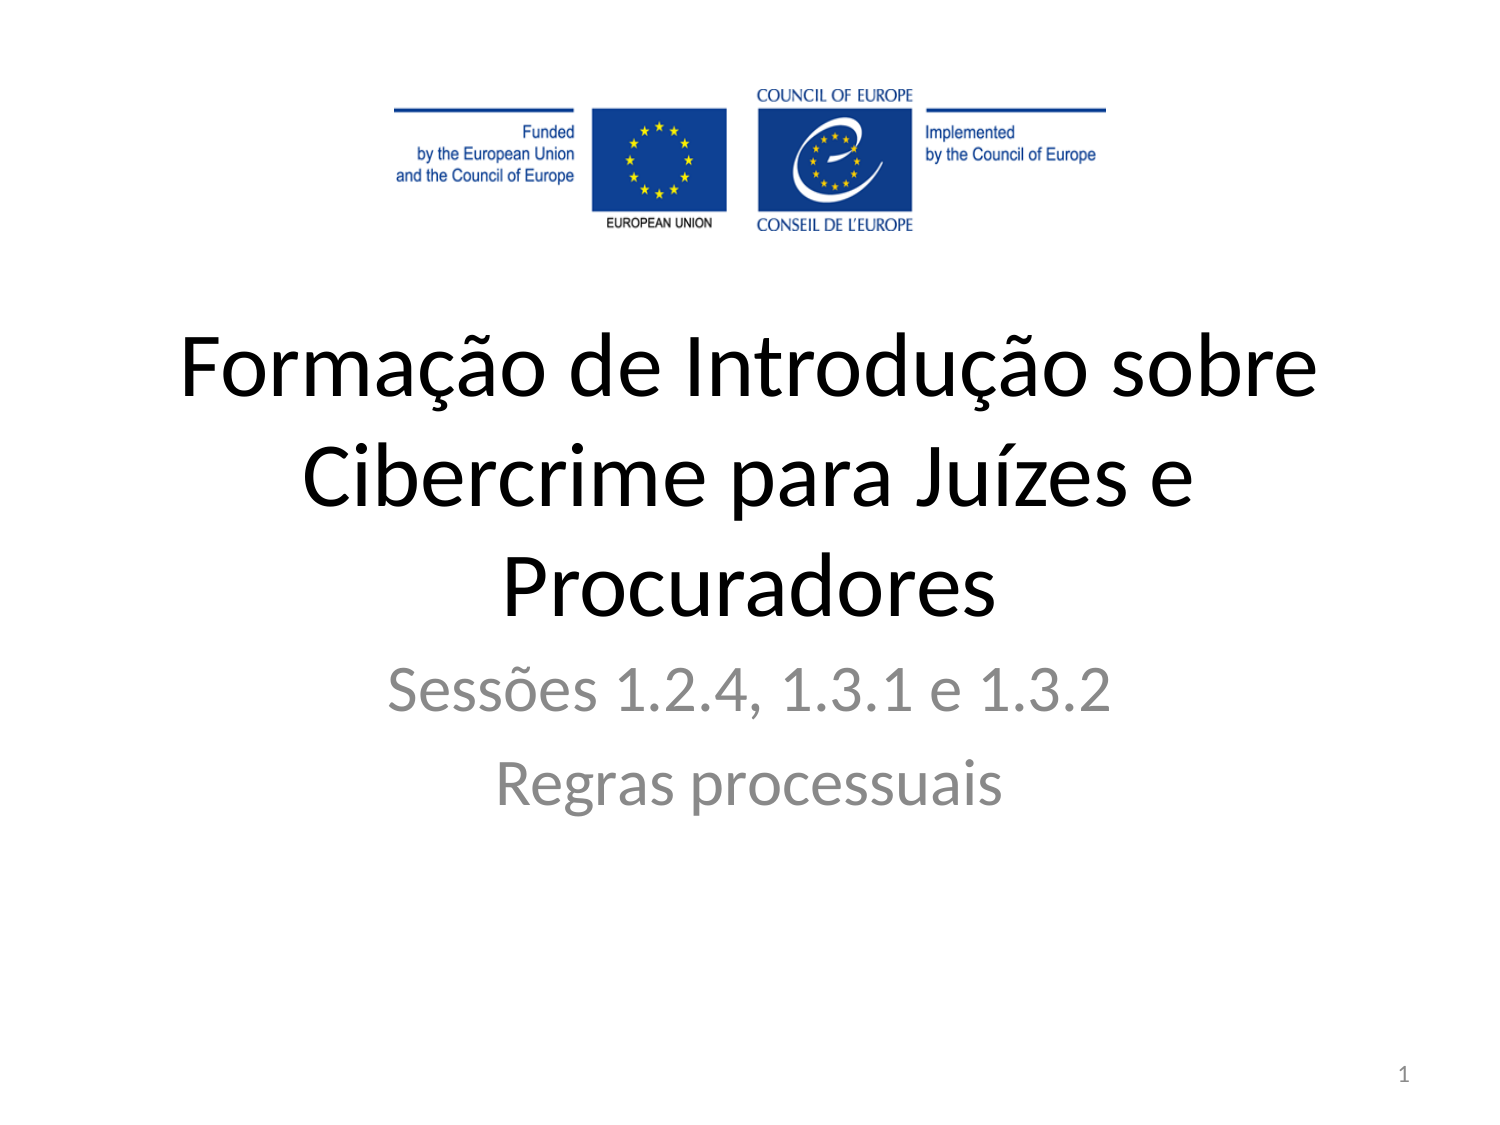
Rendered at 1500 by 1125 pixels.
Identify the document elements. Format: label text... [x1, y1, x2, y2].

subtitle Sessões 1.2.4, 1.3.1 e 1.3.2 Regras processuais [224, 637, 1276, 926]
slide_number 1 [1074, 1042, 1425, 1103]
picture [394, 89, 1106, 231]
title Formação de Introdução sobre Cibercrime para Juízes e Procuradores [112, 349, 1388, 591]
